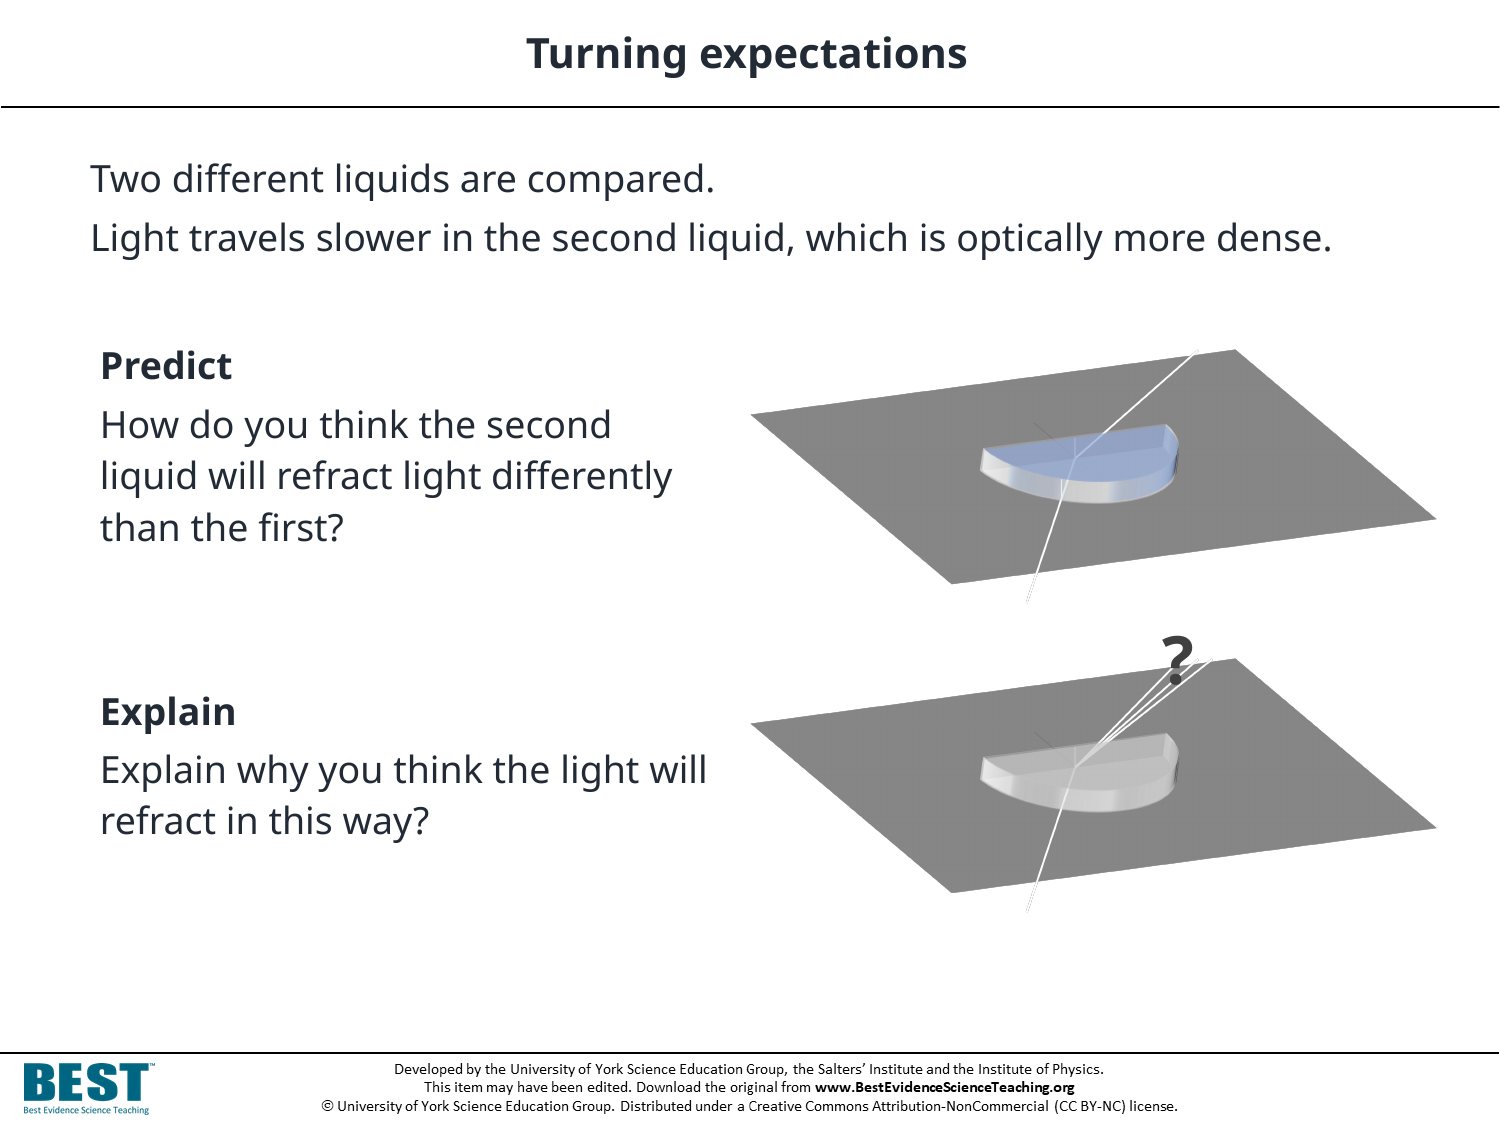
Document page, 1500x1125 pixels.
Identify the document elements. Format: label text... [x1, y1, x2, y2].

text_box Turning expectations [23, 4, 1471, 99]
picture [0, 106, 1500, 1125]
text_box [750, 610, 1438, 913]
